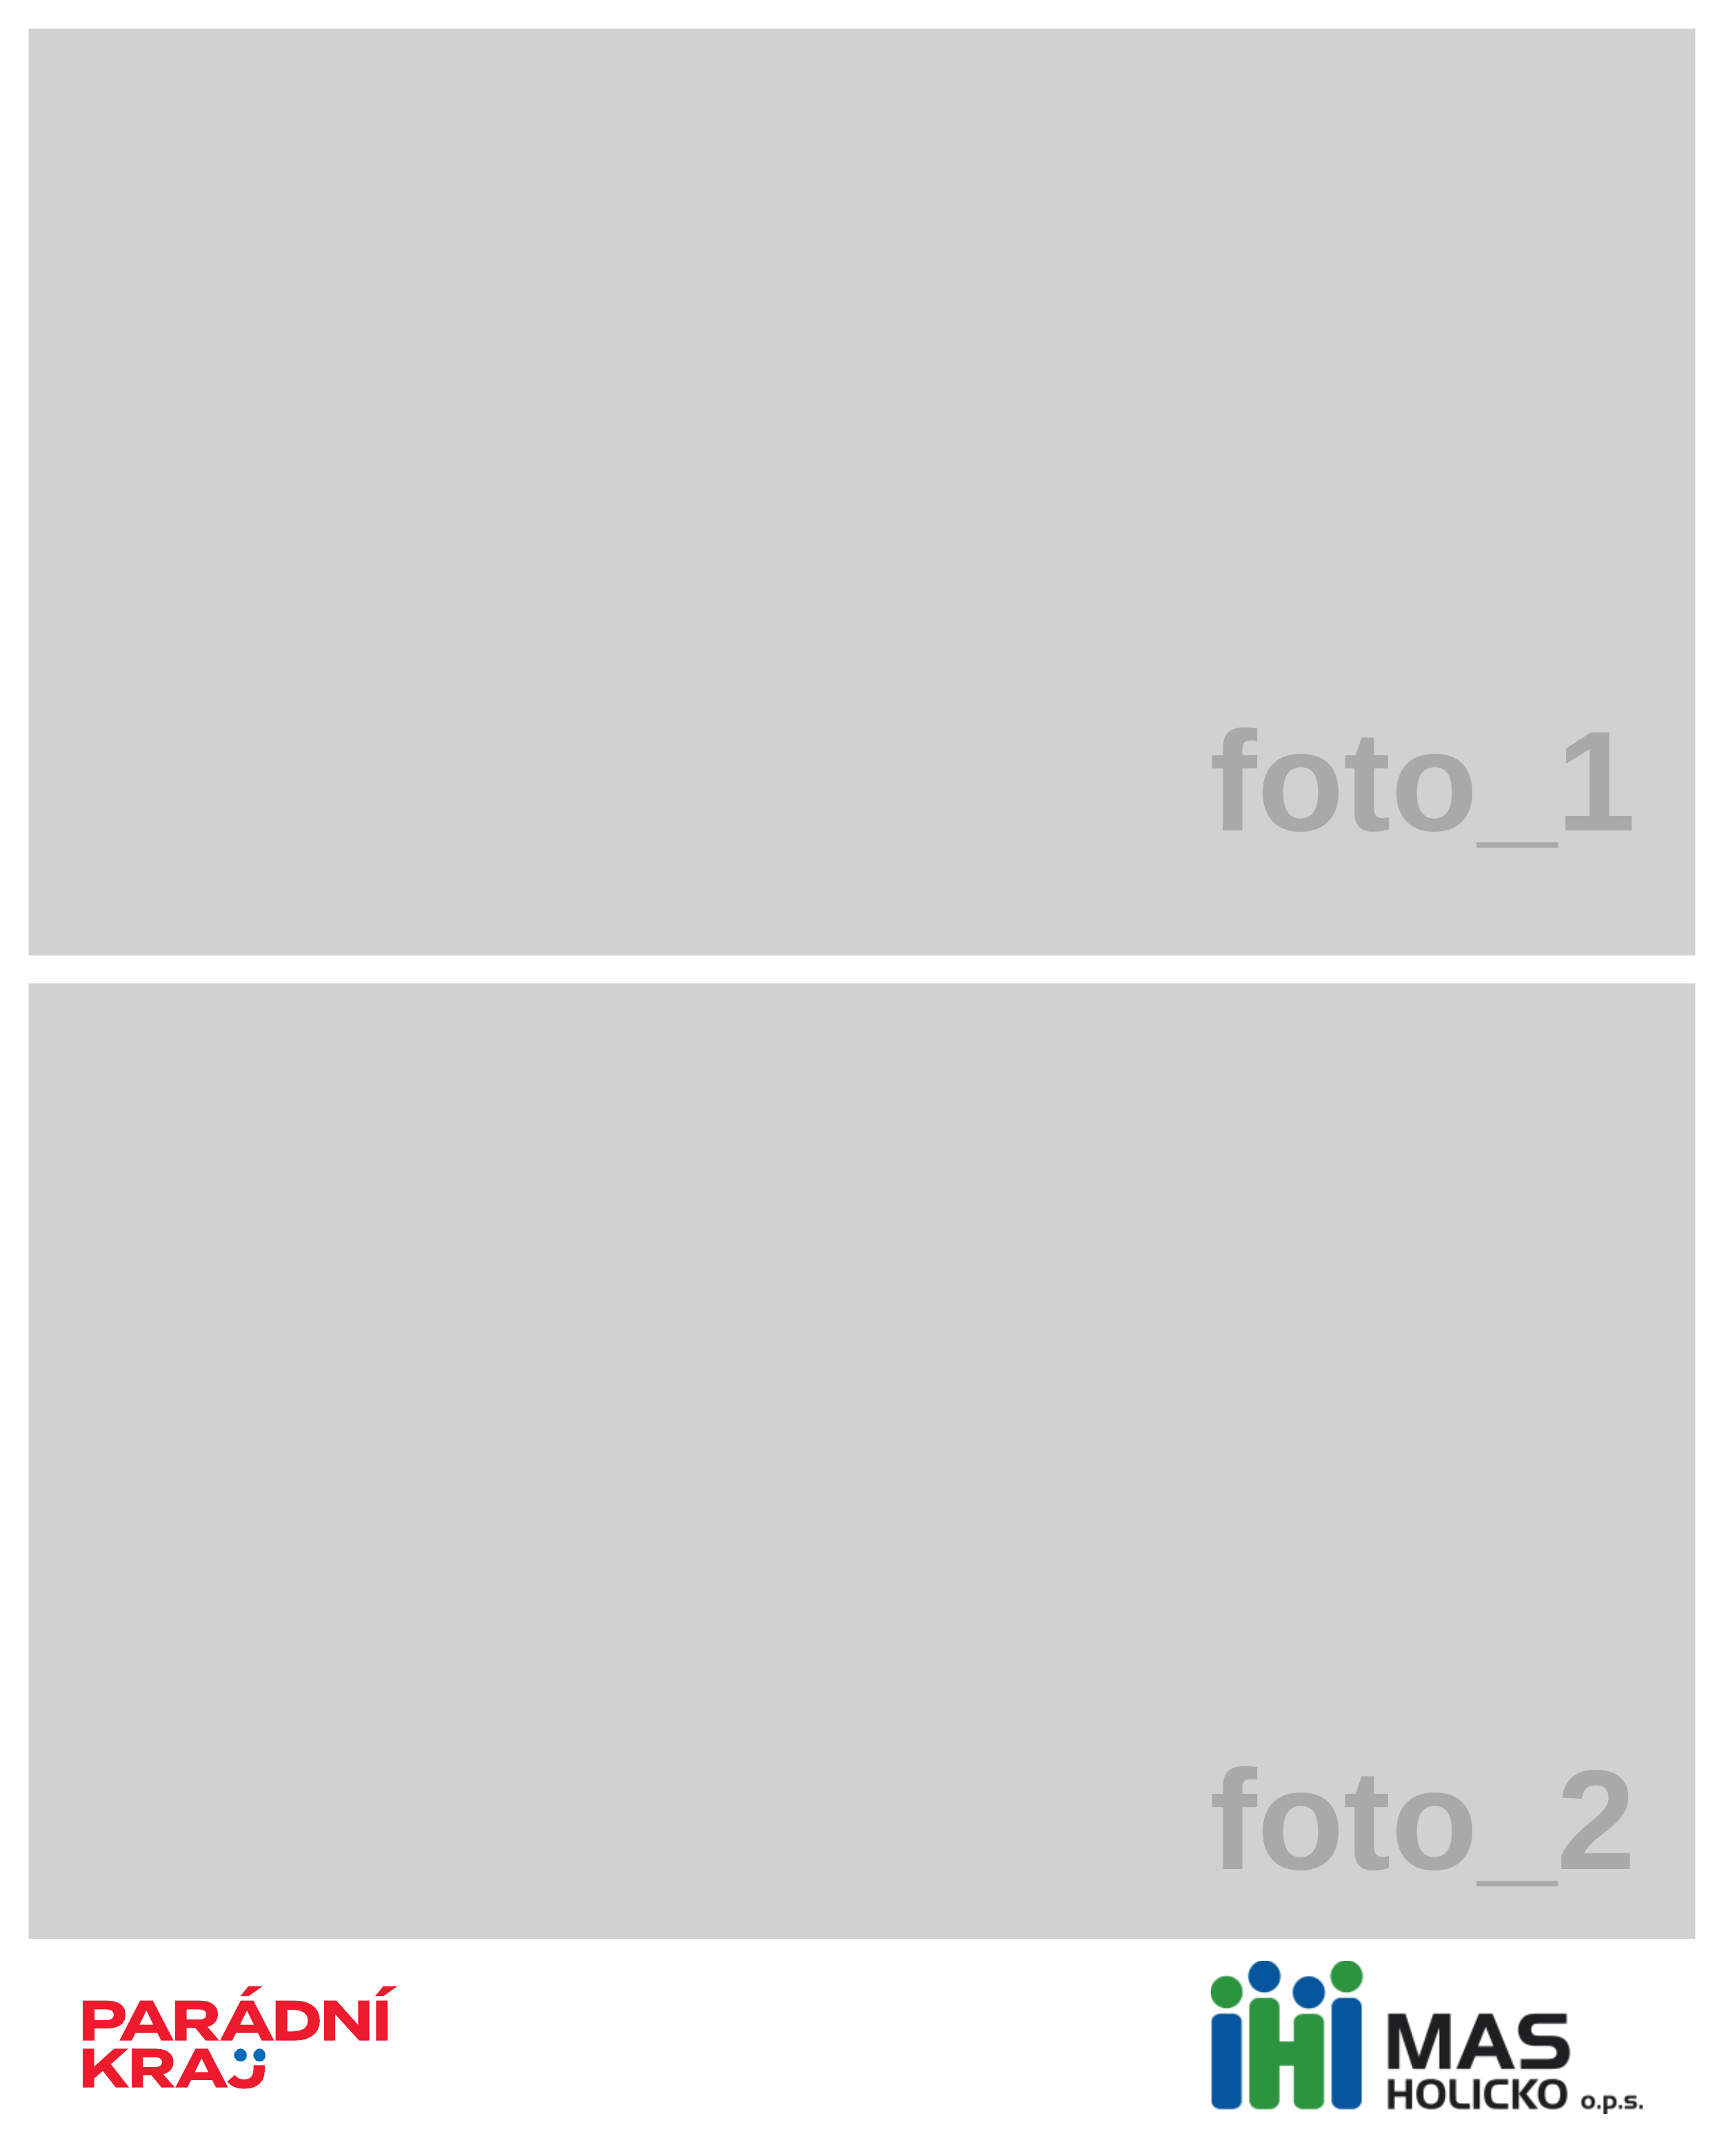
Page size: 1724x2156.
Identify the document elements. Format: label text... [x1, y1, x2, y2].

picture [253, 2048, 265, 2062]
picture [1211, 1961, 1643, 2114]
title foto_1 foto_2 [1208, 687, 1639, 1898]
picture [234, 2048, 247, 2062]
